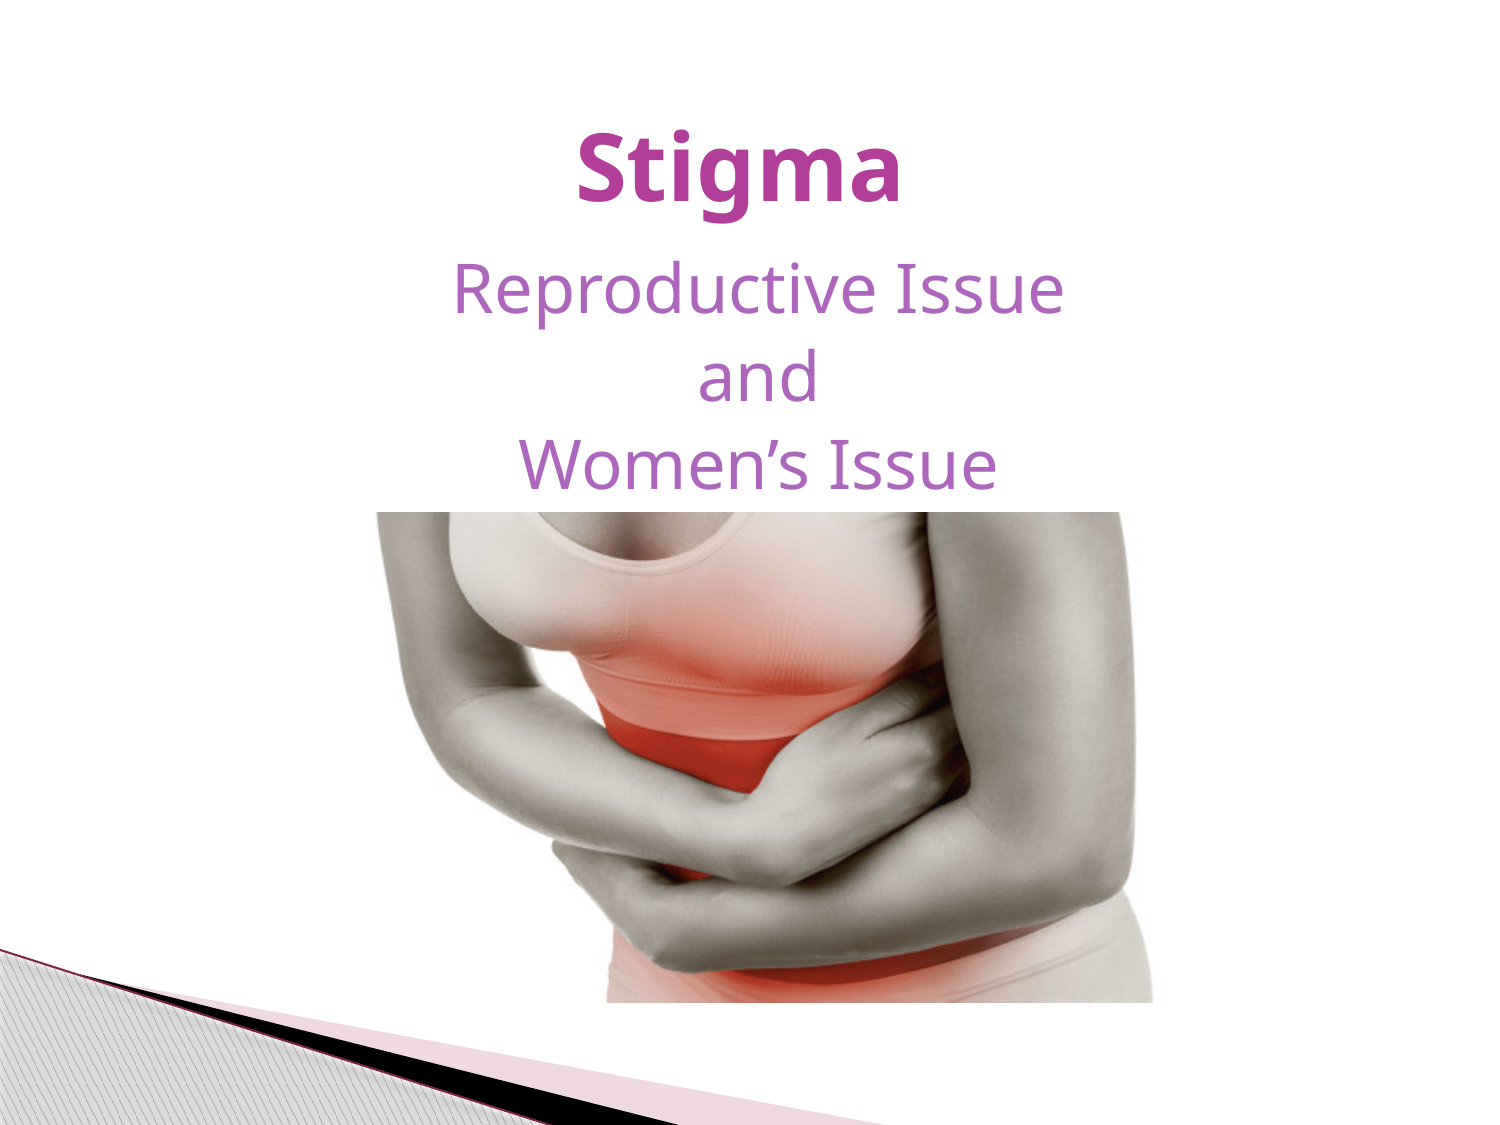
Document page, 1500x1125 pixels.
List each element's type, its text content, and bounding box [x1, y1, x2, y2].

title Stigma [65, 99, 1416, 288]
picture [249, 512, 1232, 1004]
list Reproductive Issue and Women’s Issue [0, 237, 1500, 513]
